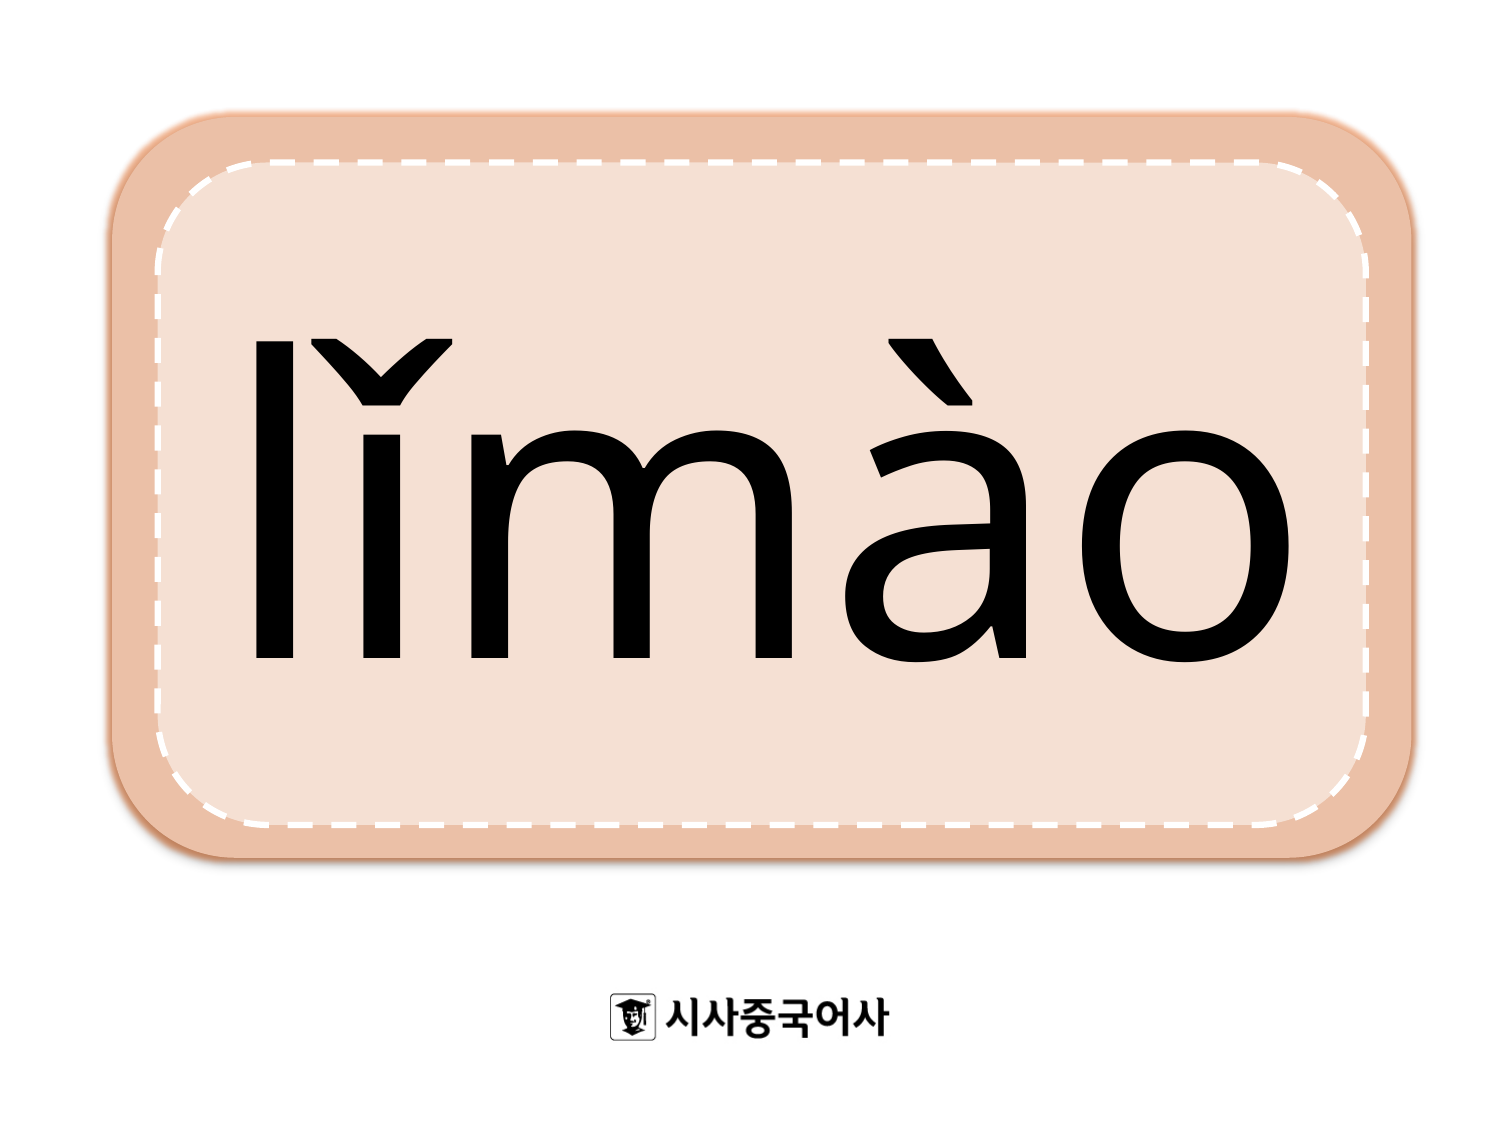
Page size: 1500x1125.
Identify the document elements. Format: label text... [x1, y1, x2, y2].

picture [602, 987, 898, 1047]
text_box lǐmào [162, 160, 1371, 824]
